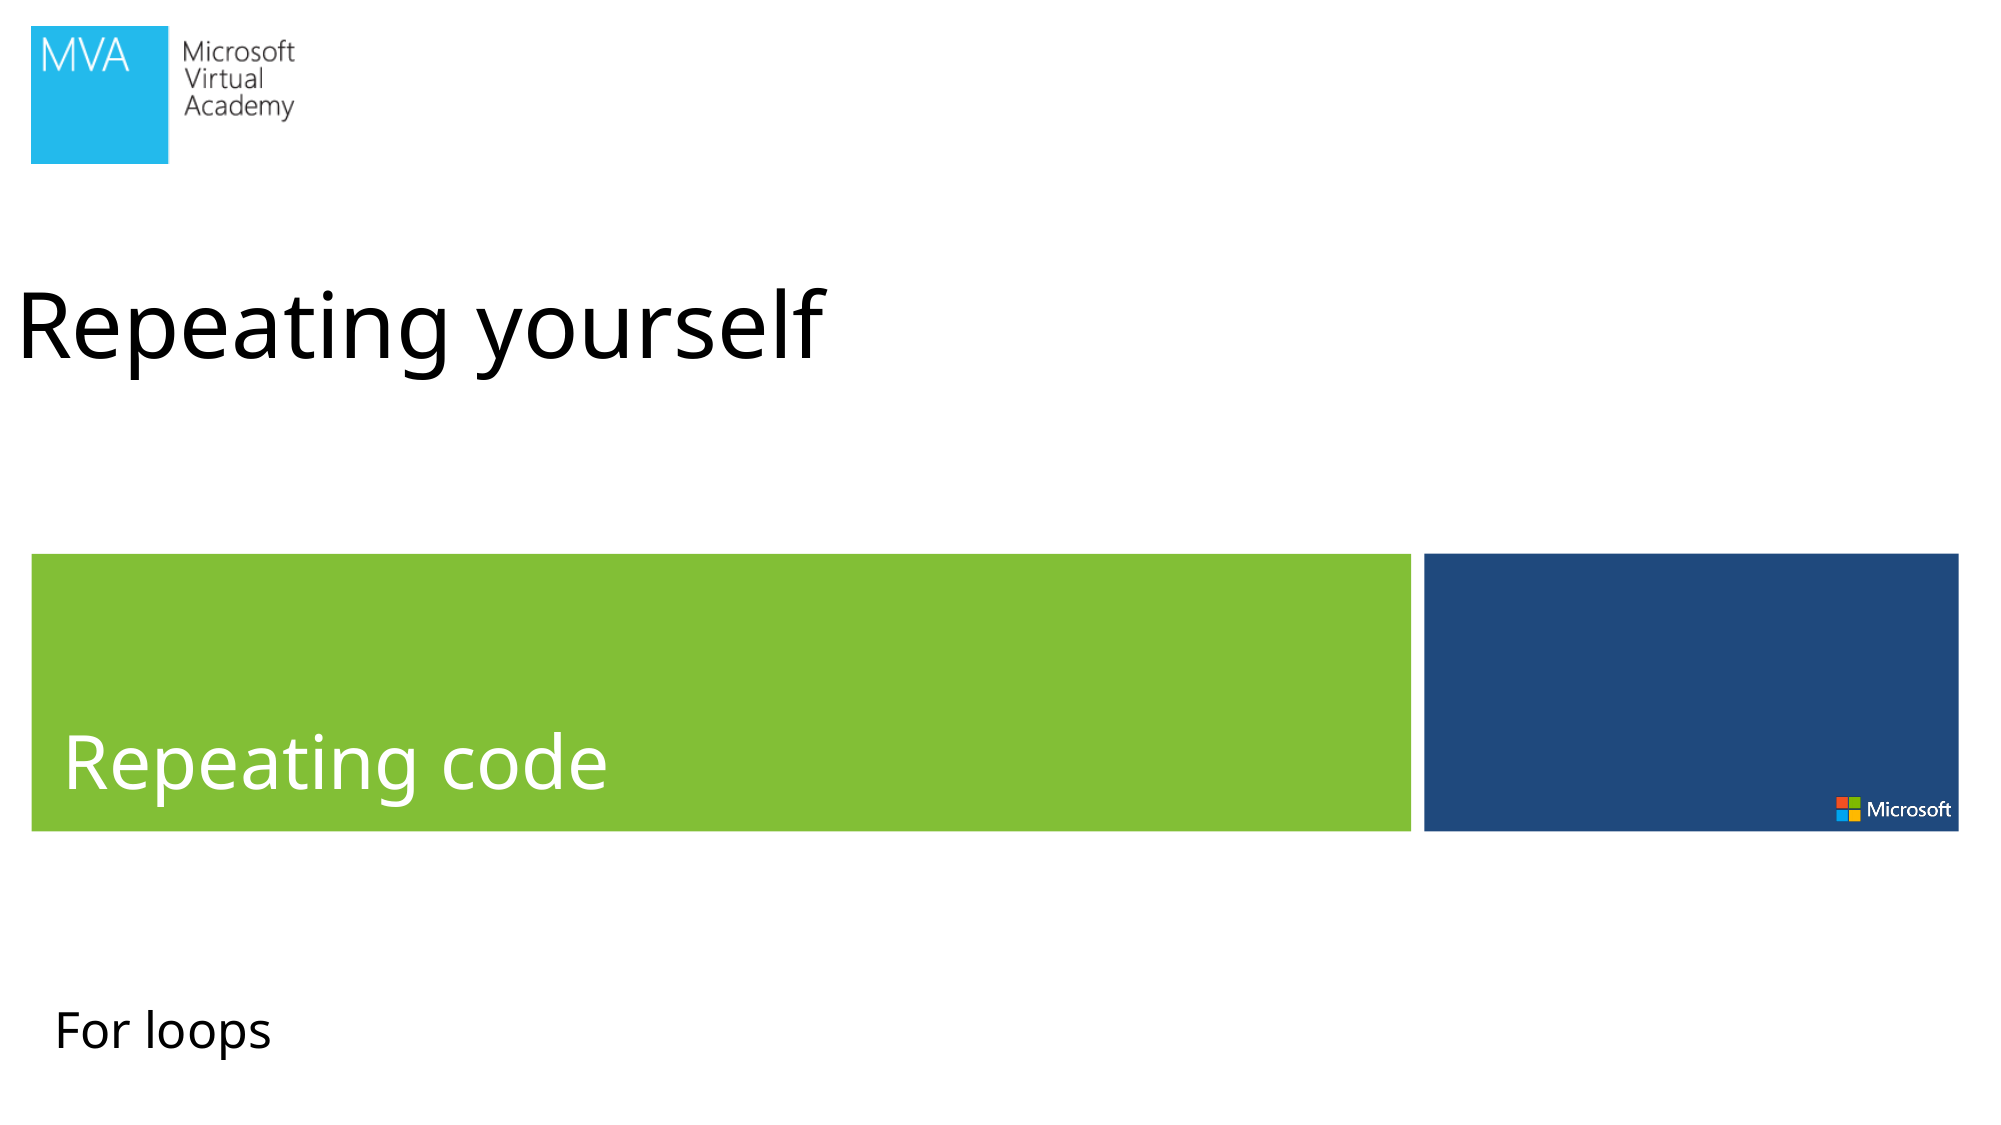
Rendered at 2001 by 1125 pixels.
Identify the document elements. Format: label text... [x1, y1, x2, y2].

subtitle For loops [31, 841, 1412, 1082]
list Repeating code [47, 749, 1396, 813]
title Repeating yourself [0, 280, 1725, 749]
picture [1834, 790, 1956, 827]
picture [31, 26, 374, 164]
